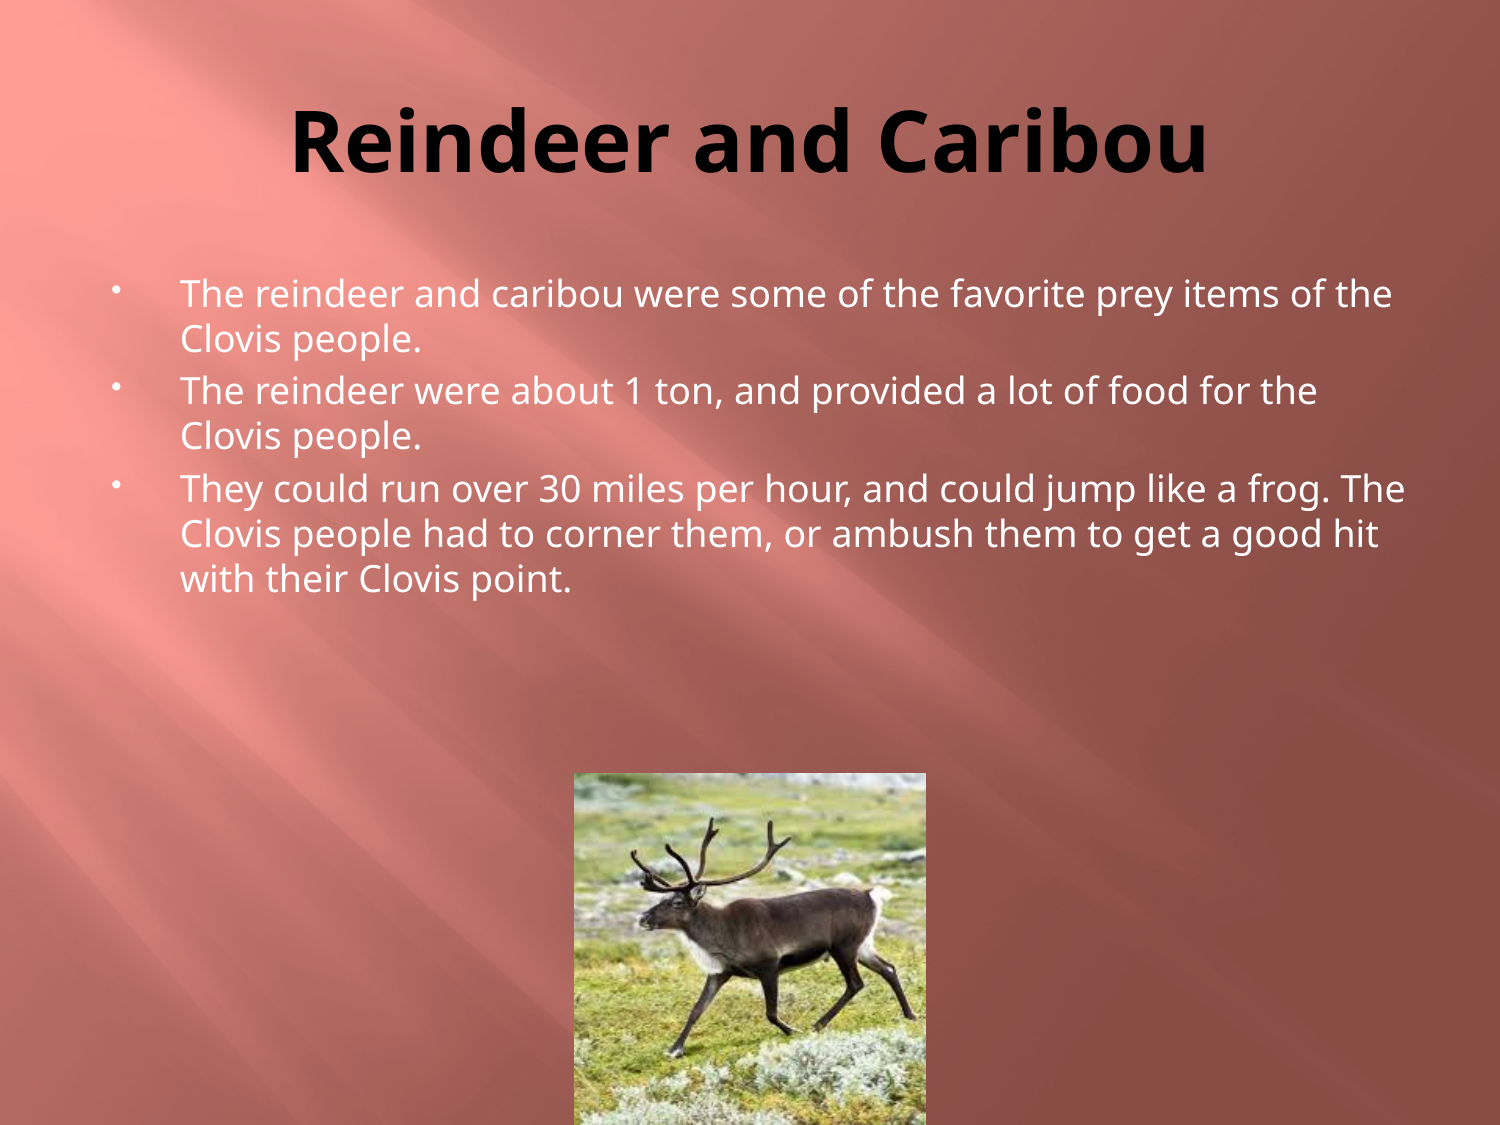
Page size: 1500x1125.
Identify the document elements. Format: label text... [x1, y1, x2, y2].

list The reindeer and caribou were some of the favorite prey items of the Clovis people. The reindeer were about 1 ton, and provided a lot of food for the Clovis people. They could run over 30 miles per hour, and could jump like a frog. The Clovis people had to corner them, or ambush them to get a good hit with their Clovis point. [75, 262, 1425, 1035]
picture [573, 773, 926, 1125]
title Reindeer and Caribou [75, 45, 1425, 233]
